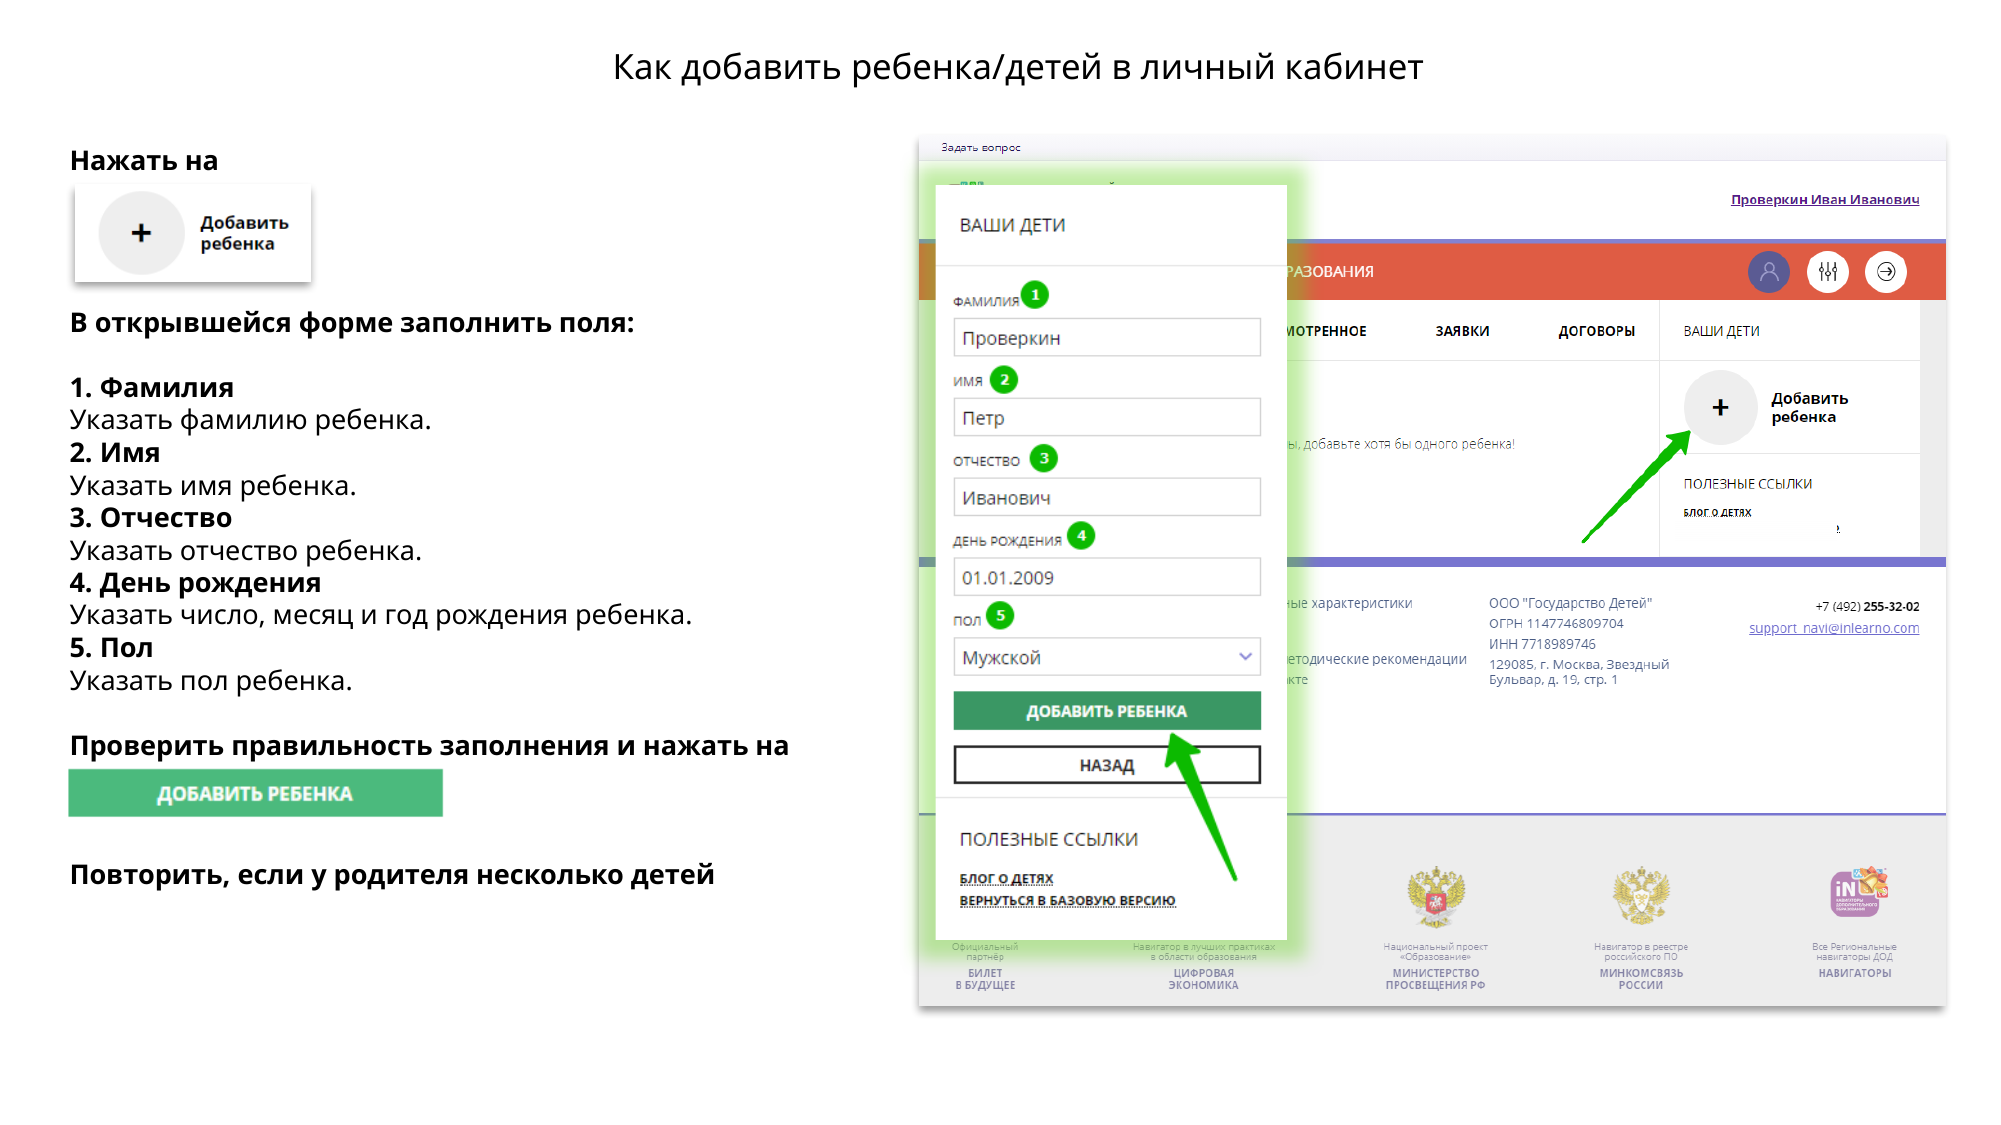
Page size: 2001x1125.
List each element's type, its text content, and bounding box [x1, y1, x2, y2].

picture [64, 763, 451, 825]
title Как добавить ребенка/детей в личный кабинет [75, 41, 1962, 95]
picture [75, 184, 311, 282]
text_box Нажать на В открывшейся форме заполнить поля: 1. Фамилия Указать фамилию ребенка. 2. Имя Указать имя ребенка. 3. Отчество Указать отчество ребенка. 4. День рождения Указать число, месяц и год рождения ребенка. 5. Пол Указать пол ребенка. Проверить правильность заполнения и нажать на Повторить, если у родителя несколько детей [54, 135, 860, 898]
picture [919, 135, 1946, 1006]
